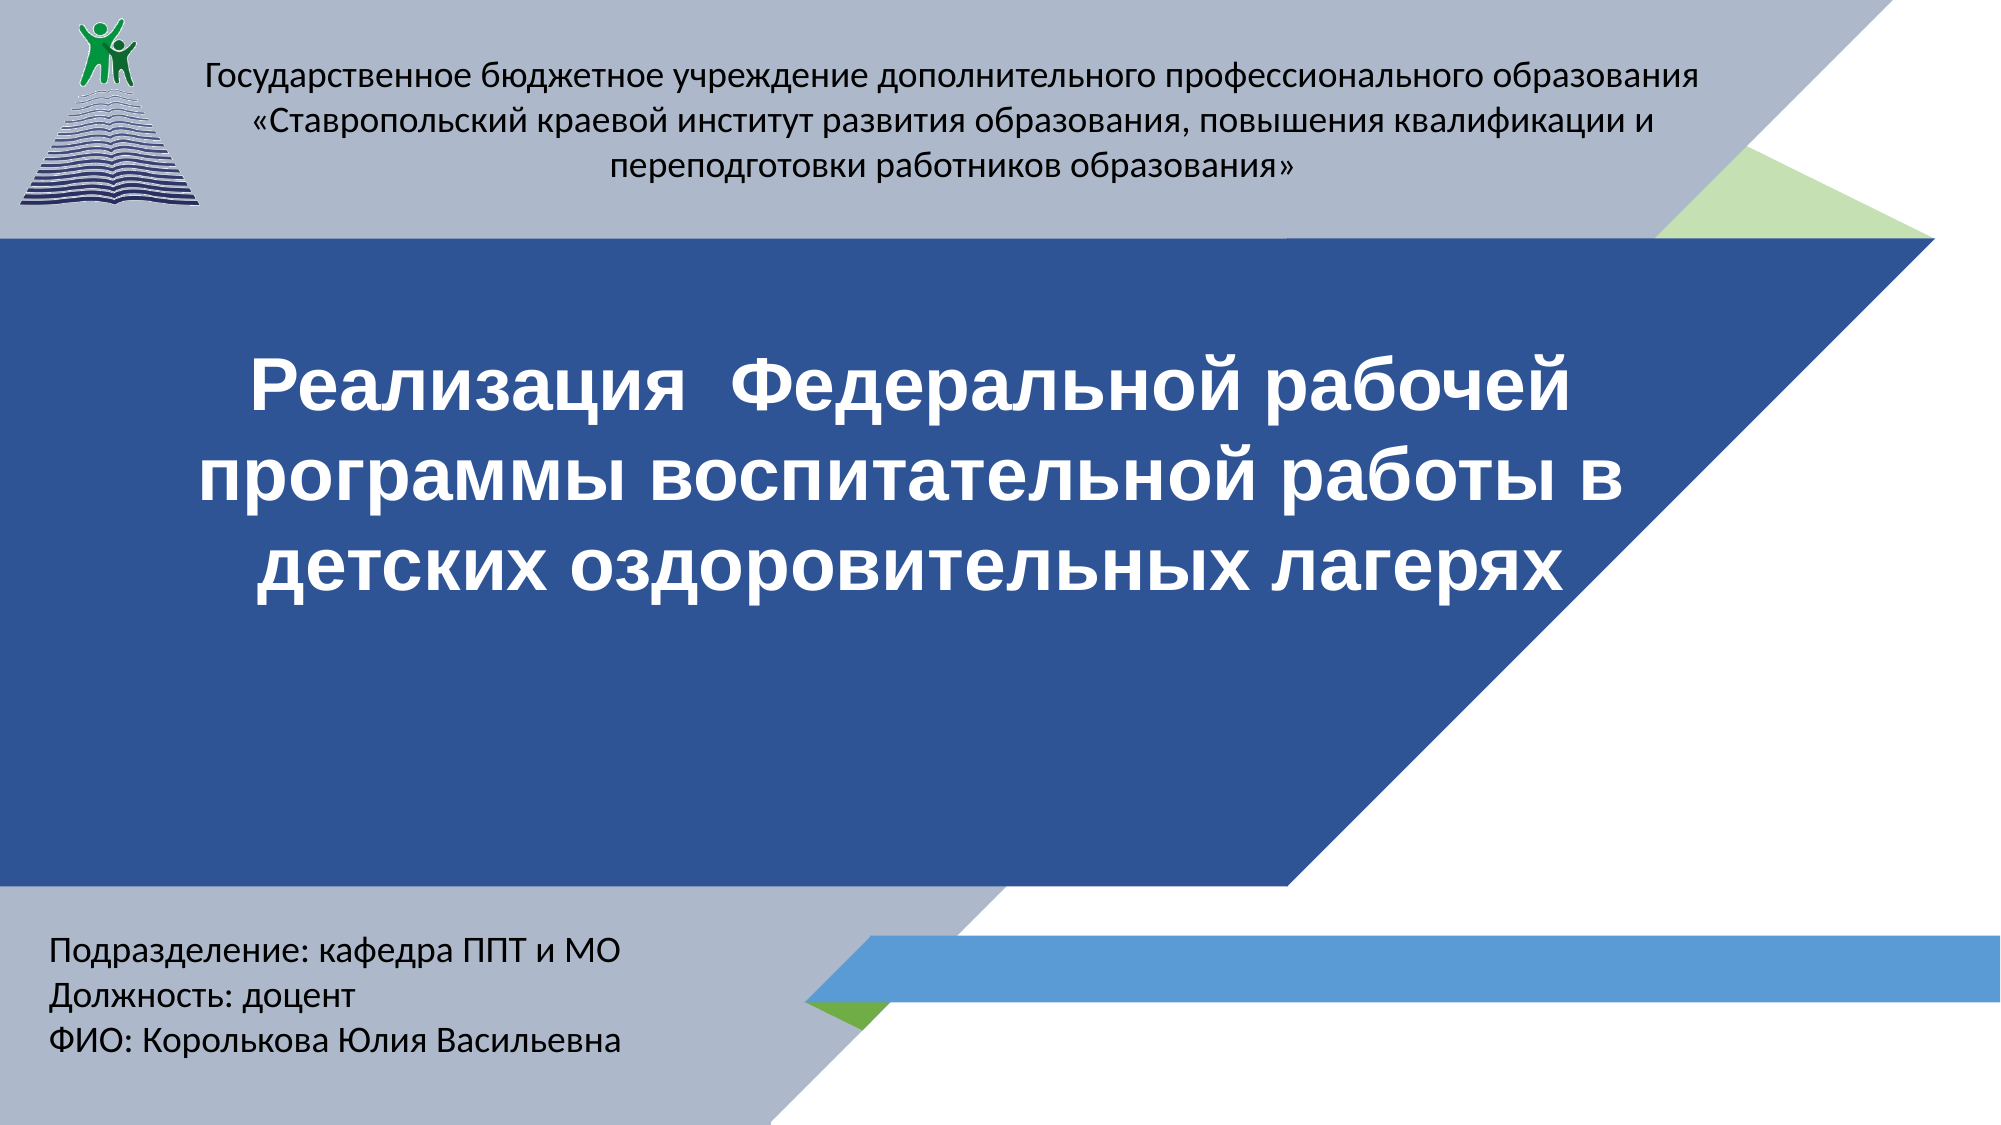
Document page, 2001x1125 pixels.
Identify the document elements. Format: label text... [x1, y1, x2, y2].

text_box Реализация Федеральной рабочей программы воспитательной работы в детских оздоровительных лагерях [60, 328, 1762, 614]
text_box Государственное бюджетное учреждение дополнительного профессионального образования «Ставропольский краевой институт развития образования, повышения квалификации и переподготовки работников образования» [221, 42, 1747, 192]
picture [0, 18, 221, 218]
text_box Подразделение: кафедра ППТ и МО Должность: доцент ФИО: Королькова Юлия Васильевна [33, 918, 645, 1068]
